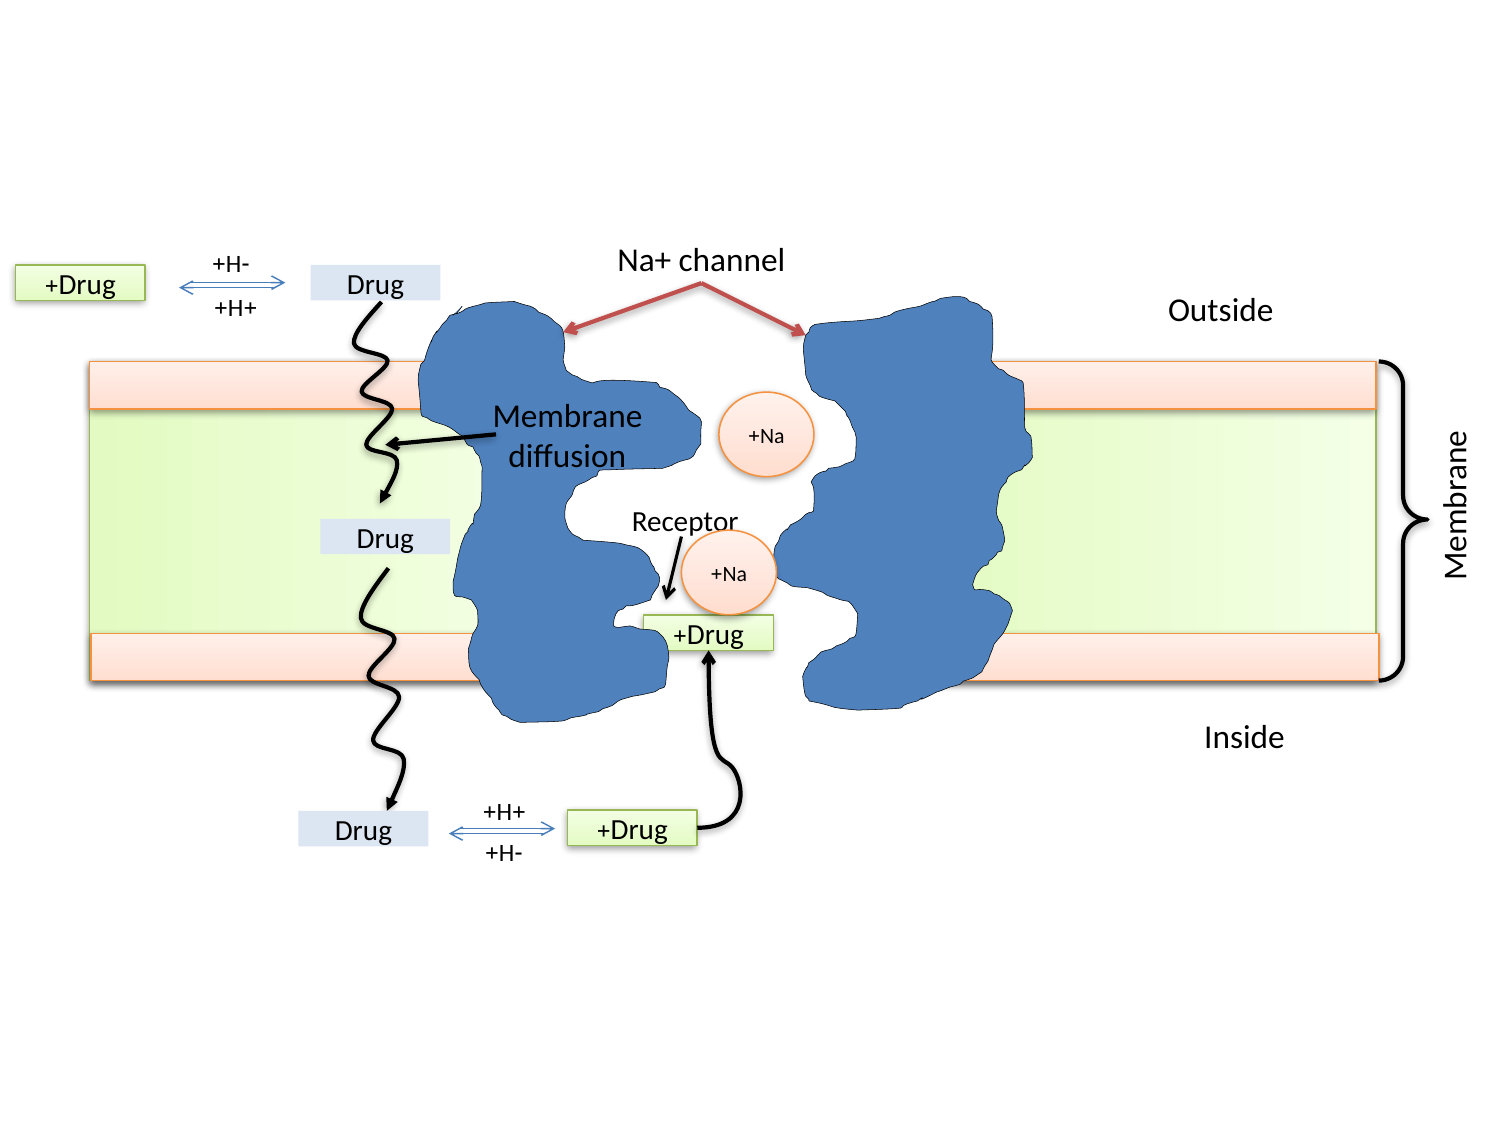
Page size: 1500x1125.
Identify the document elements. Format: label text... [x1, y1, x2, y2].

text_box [385, 434, 497, 446]
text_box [697, 650, 709, 829]
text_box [665, 536, 682, 601]
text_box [89, 296, 1087, 723]
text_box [15, 244, 441, 324]
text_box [448, 792, 698, 870]
text_box Drug [296, 809, 430, 848]
text_box [371, 732, 407, 809]
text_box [1092, 282, 1479, 762]
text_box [563, 231, 826, 336]
